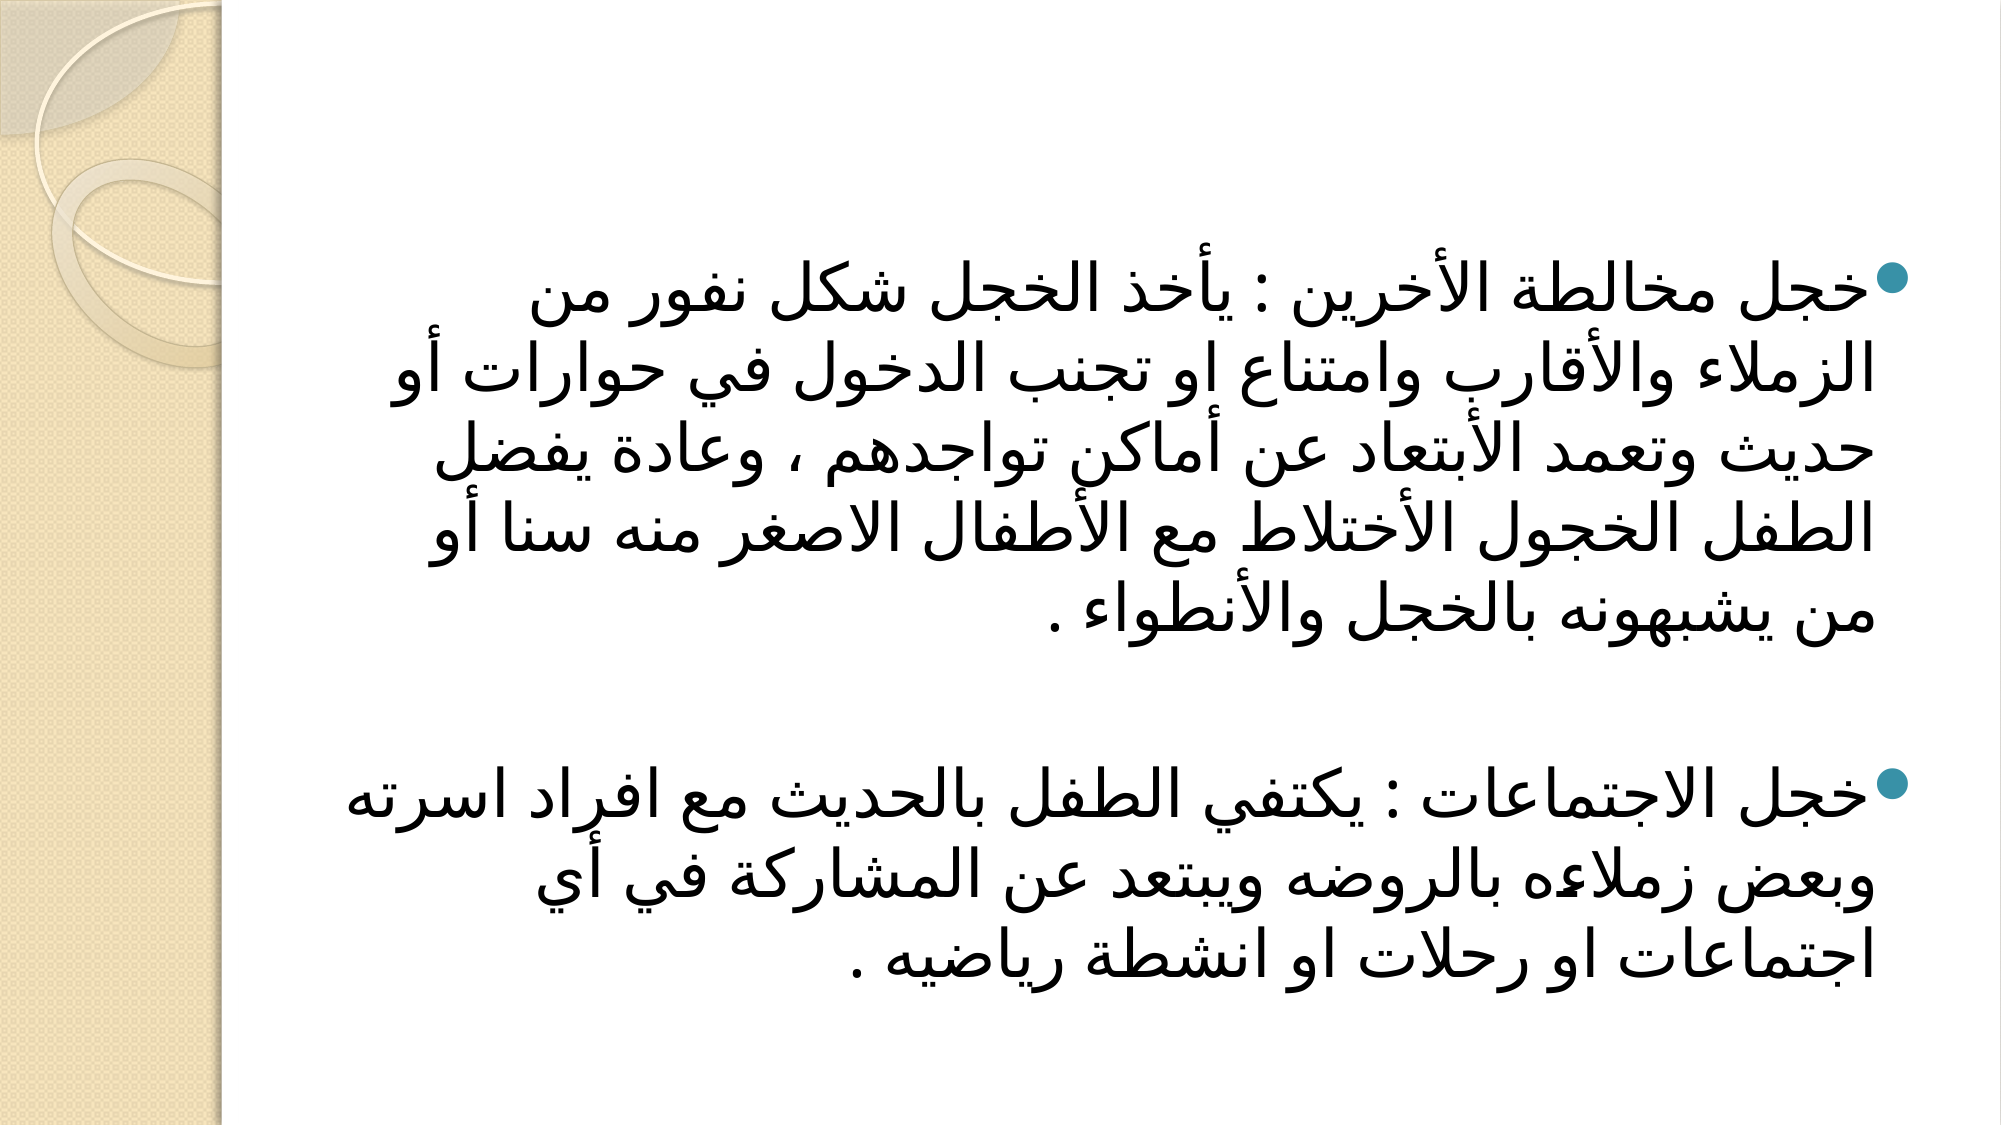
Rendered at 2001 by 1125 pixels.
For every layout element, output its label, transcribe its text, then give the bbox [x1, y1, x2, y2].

list خجل مخالطة الأخرين : يأخذ الخجل شكل نفور من الزملاء والأقارب وامتناع او تجنب الدخول في حوارات أو حديث وتعمد الأبتعاد عن أماكن تواجدهم ، وعادة يفضل الطفل الخجول الأختلاط مع الأطفال الاصغر منه سنا أو من يشبهونه بالخجل والأنطواء . خجل الاجتماعات : يكتفي الطفل بالحديث مع افراد اسرته وبعض زملاءه بالروضه ويبتعد عن المشاركة في أي اجتماعات او رحلات او انشطة رياضيه . [313, 237, 1954, 1025]
